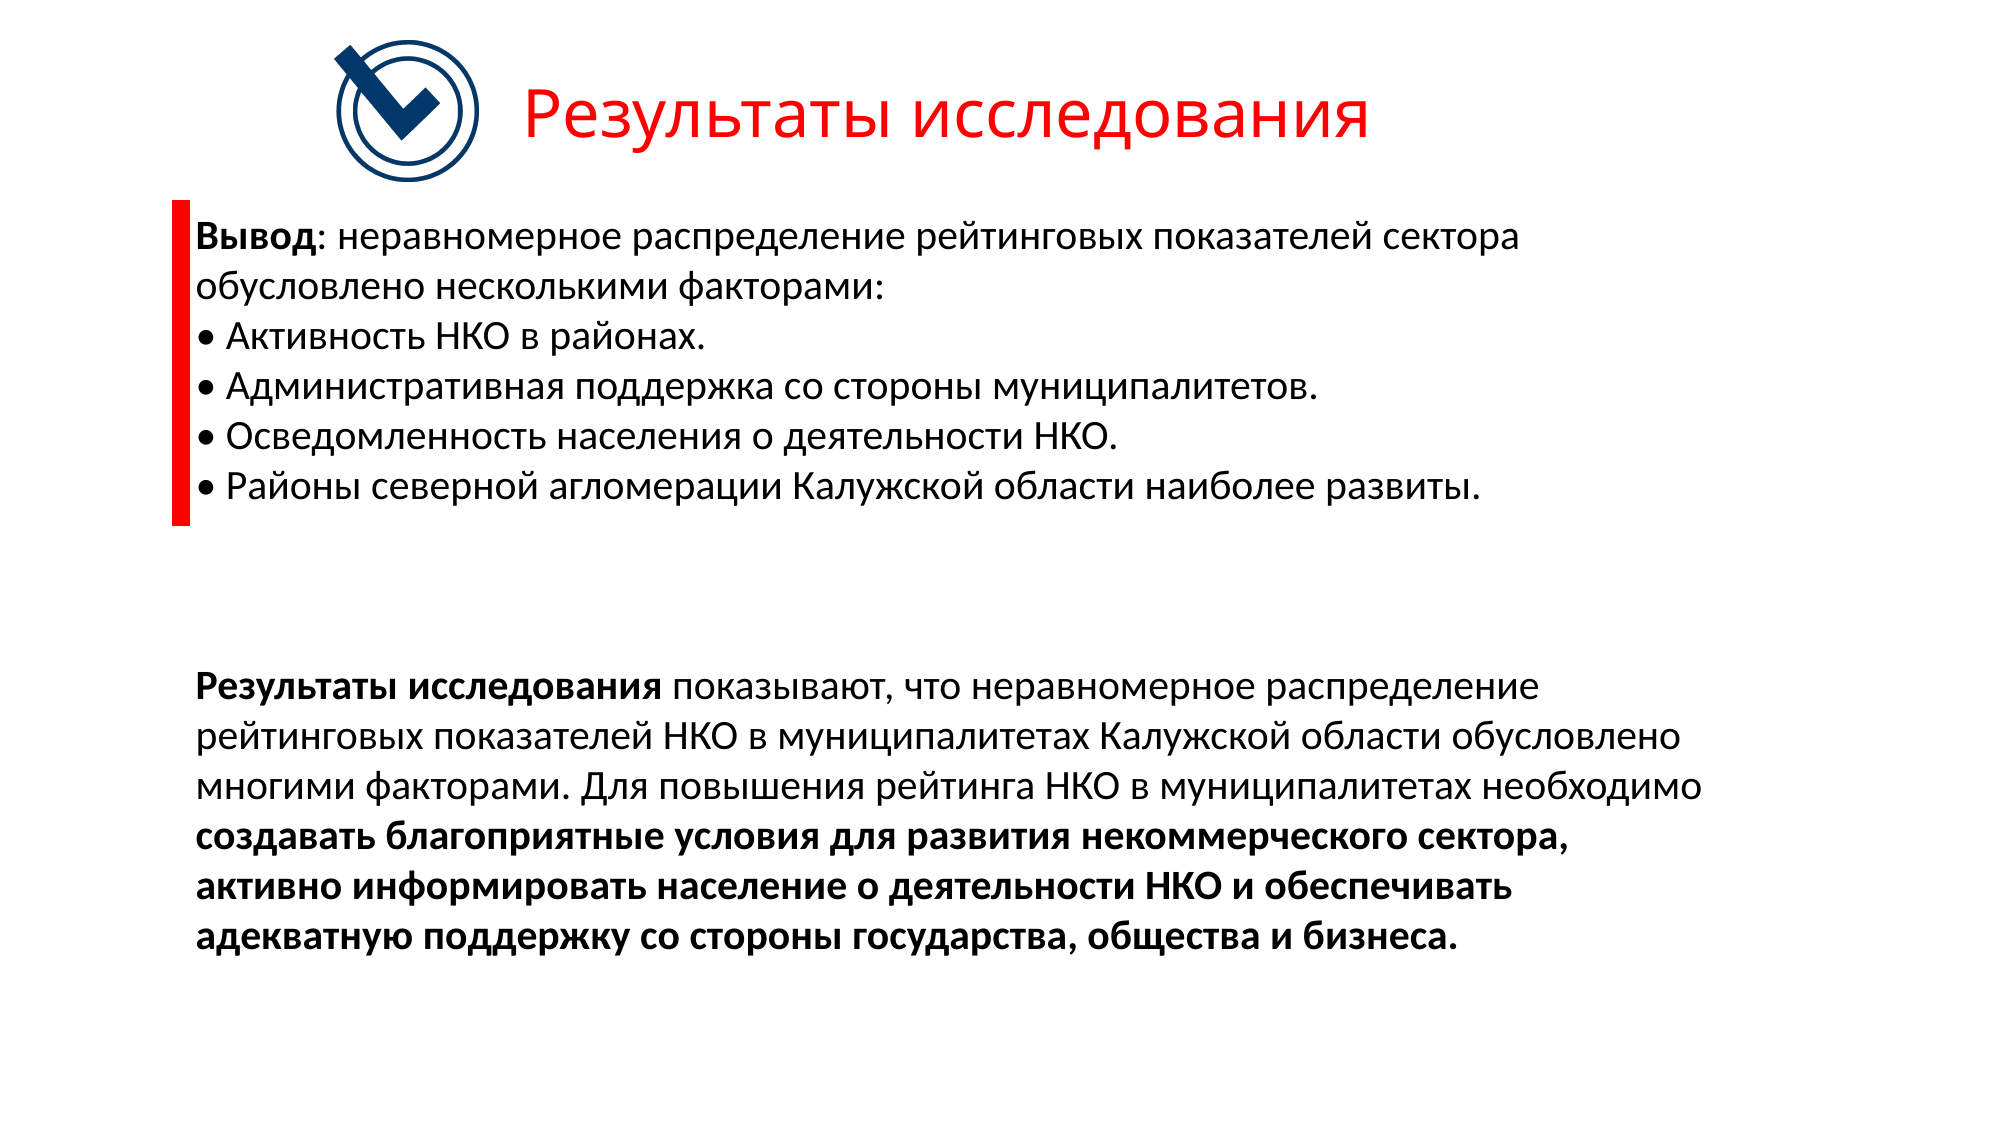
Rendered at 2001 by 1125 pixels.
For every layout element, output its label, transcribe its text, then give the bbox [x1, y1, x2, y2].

text_box Вывод: неравномерное распределение рейтинговых показателей сектора обусловлено несколькими факторами: • Активность НКО в районах. • Административная поддержка со стороны муниципалитетов. • Осведомленность населения о деятельности НКО. • Районы северной агломерации Калужской области наиболее развиты. Результаты исследования показывают, что неравномерное распределение рейтинговых показателей НКО в муниципалитетах Калужской области обусловлено многими факторами. Для повышения рейтинга НКО в муниципалитетах необходимо создавать благоприятные условия для развития некоммерческого сектора, активно информировать население о деятельности НКО и обеспечивать адекватную поддержку со стороны государства, общества и бизнеса. [180, 200, 1723, 966]
picture [334, 40, 479, 183]
picture [172, 200, 190, 526]
text_box Результаты исследования [507, 63, 1723, 158]
